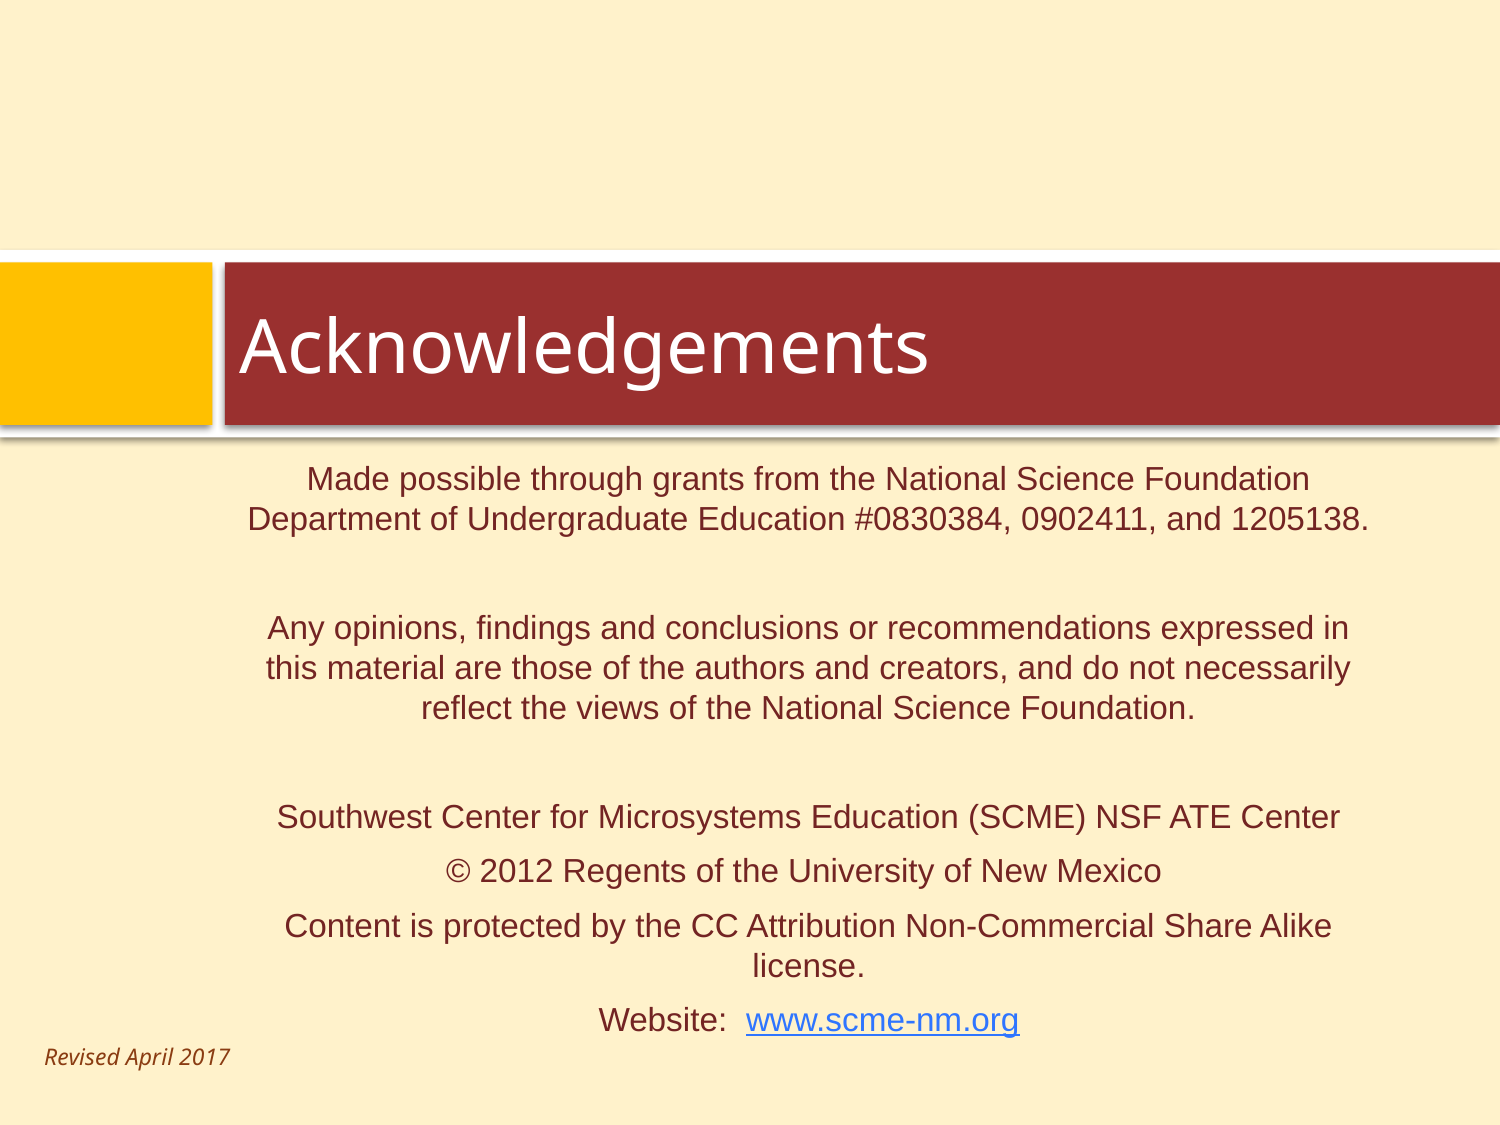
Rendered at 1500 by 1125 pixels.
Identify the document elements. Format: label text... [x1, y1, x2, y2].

title Acknowledgements [225, 262, 1475, 425]
list Made possible through grants from the National Science Foundation Department of Undergraduate Education #0830384, 0902411, and 1205138. Any opinions, findings and conclusions or recommendations expressed in this material are those of the authors and creators, and do not necessarily reflect the views of the National Science Foundation. Southwest Center for Microsystems Education (SCME) NSF ATE Center © 2012 Regents of the University of New Mexico Content is protected by the CC Attribution Non-Commercial Share Alike license. Website: www.scme-nm.org [225, 450, 1394, 1050]
text_box Revised April 2017 [29, 1035, 246, 1078]
